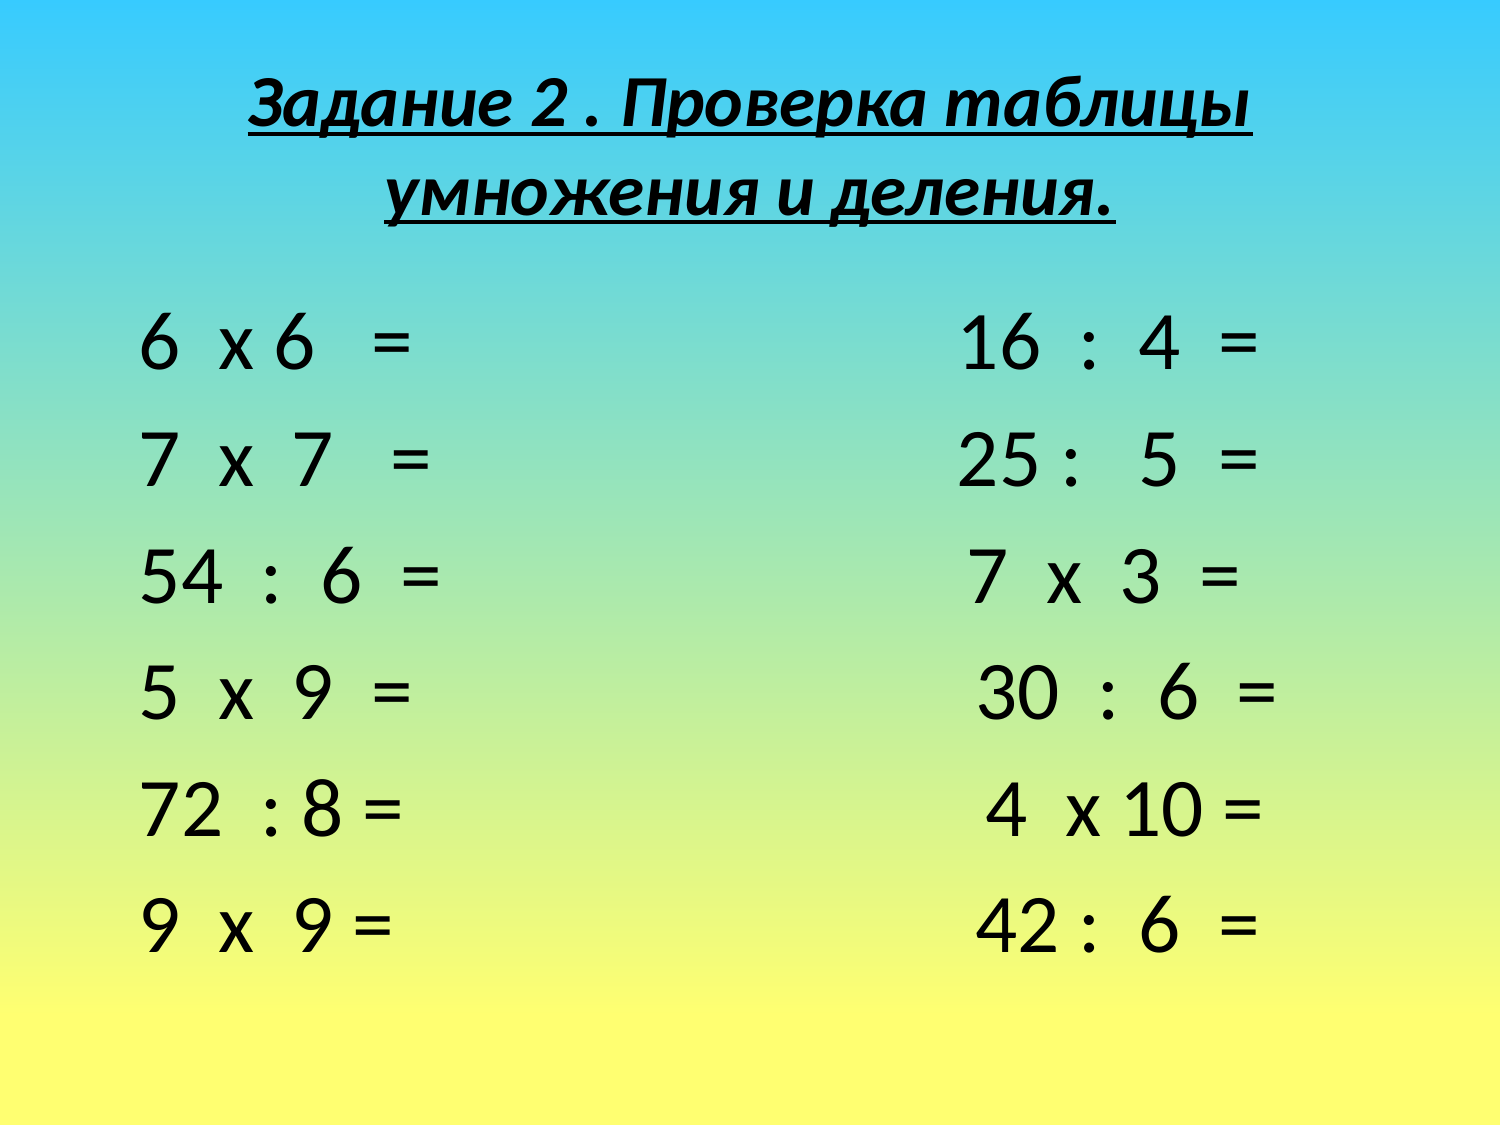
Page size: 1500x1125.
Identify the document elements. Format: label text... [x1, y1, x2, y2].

list 6 х 6 = 16 : 4 = 7 х 7 = 25 : 5 = 54 : 6 = 7 х 3 = 5 х 9 = 30 : 6 = 72 : 8 = 4 х 10 = 9 х 9 = 42 : 6 = [123, 278, 1425, 1047]
title Задание 2 . Проверка таблицы умножения и деления. [75, 45, 1425, 327]
